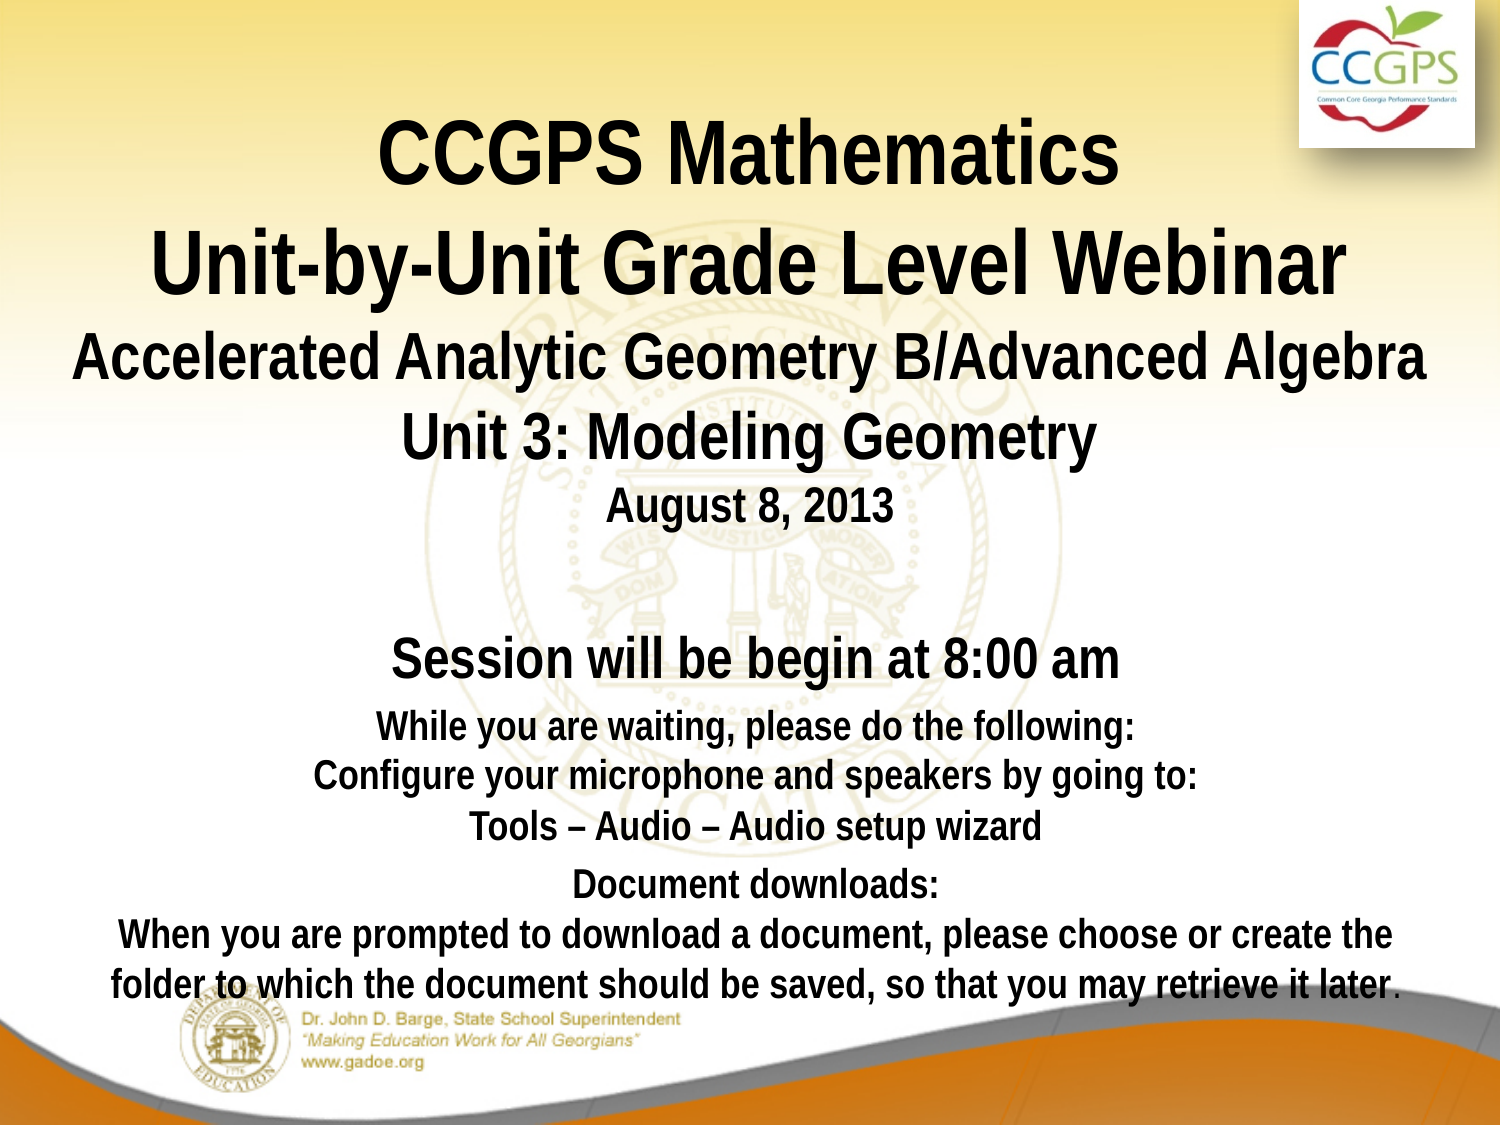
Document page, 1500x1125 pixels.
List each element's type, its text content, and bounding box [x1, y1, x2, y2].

title CCGPS Mathematics Unit-by-Unit Grade Level Webinar Accelerated Analytic Geometry B/Advanced Algebra Unit 3: Modeling Geometry August 8, 2013 [24, 24, 1476, 601]
subtitle Session will be begin at 8:00 am While you are waiting, please do the following: Configure your microphone and speakers by going to: Tools – Audio – Audio setup wizard Document downloads: When you are prompted to download a document, please choose or create the folder to which the document should be saved, so that you may retrieve it later. [74, 612, 1438, 1038]
picture [0, 0, 1500, 1125]
